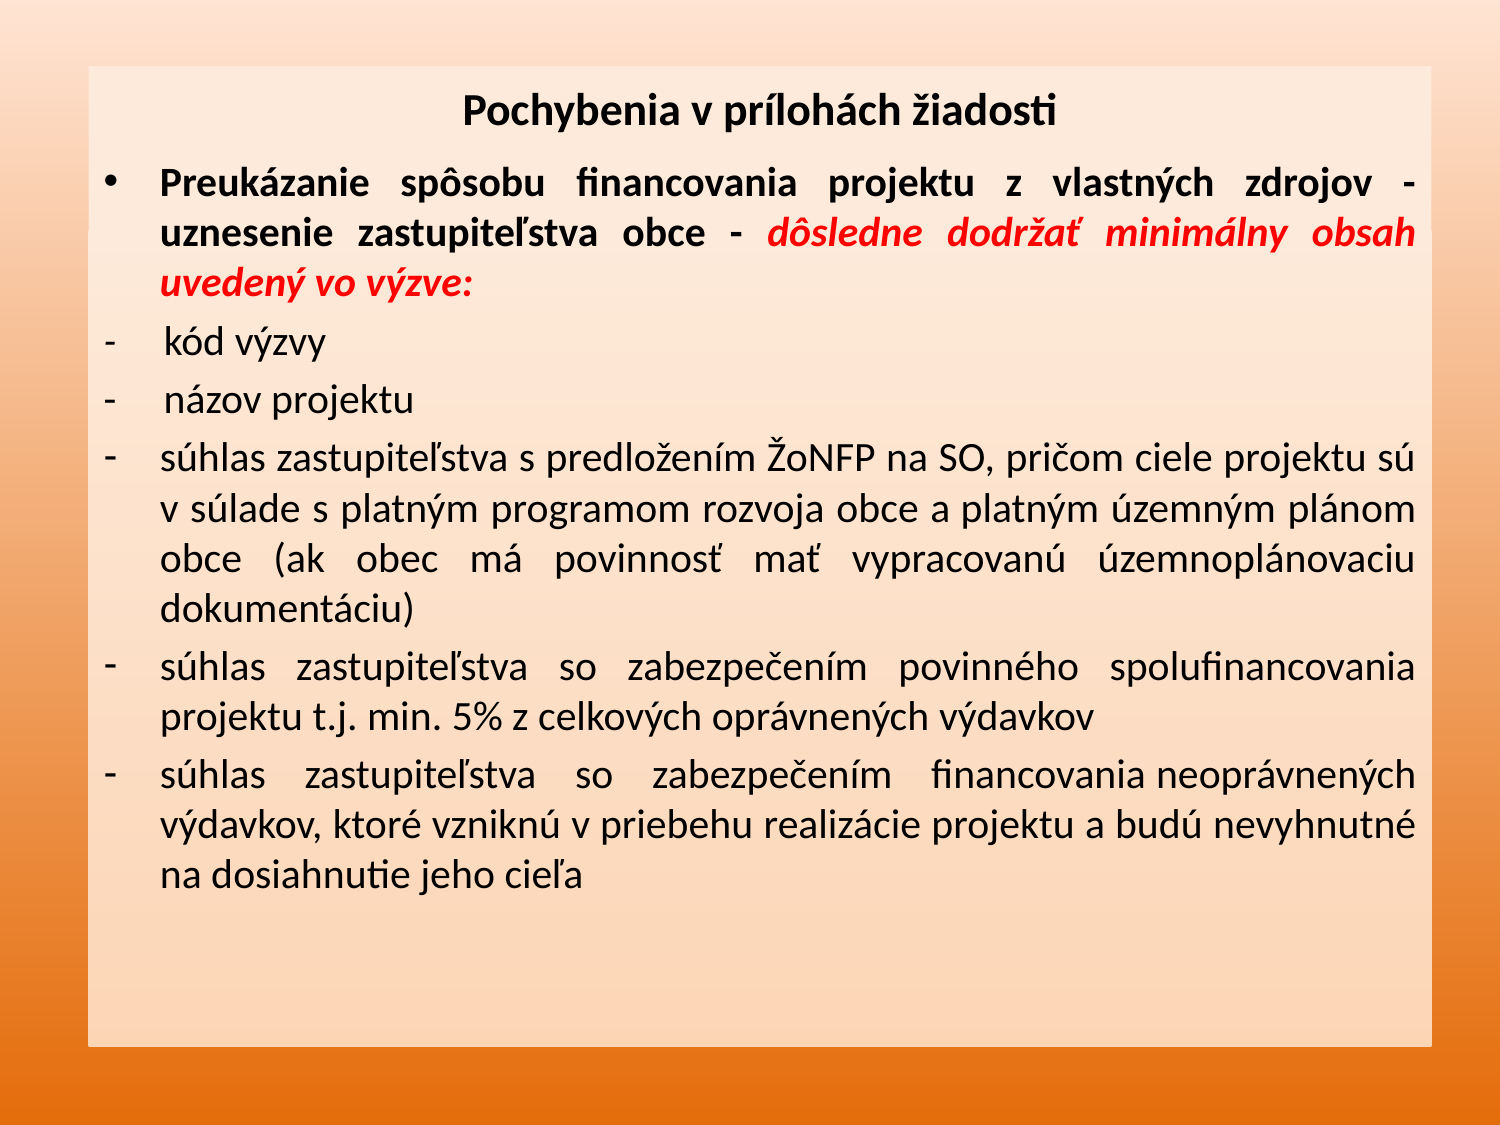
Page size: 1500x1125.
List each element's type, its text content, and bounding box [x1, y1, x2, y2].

list Pochybenia v prílohách žiadosti Preukázanie spôsobu financovania projektu z vlastných zdrojov - uznesenie zastupiteľstva obce - dôsledne dodržať minimálny obsah uvedený vo výzve: - kód výzvy - názov projektu súhlas zastupiteľstva s predložením ŽoNFP na SO, pričom ciele projektu sú v súlade s platným programom rozvoja obce a platným územným plánom obce (ak obec má povinnosť mať vypracovanú územnoplánovaciu dokumentáciu) súhlas zastupiteľstva so zabezpečením povinného spolufinancovania projektu t.j. min. 5% z celkových oprávnených výdavkov súhlas zastupiteľstva so zabezpečením financovania neoprávnených výdavkov, ktoré vzniknú v priebehu realizácie projektu a budú nevyhnutné na dosiahnutie jeho cieľa [88, 66, 1432, 1048]
